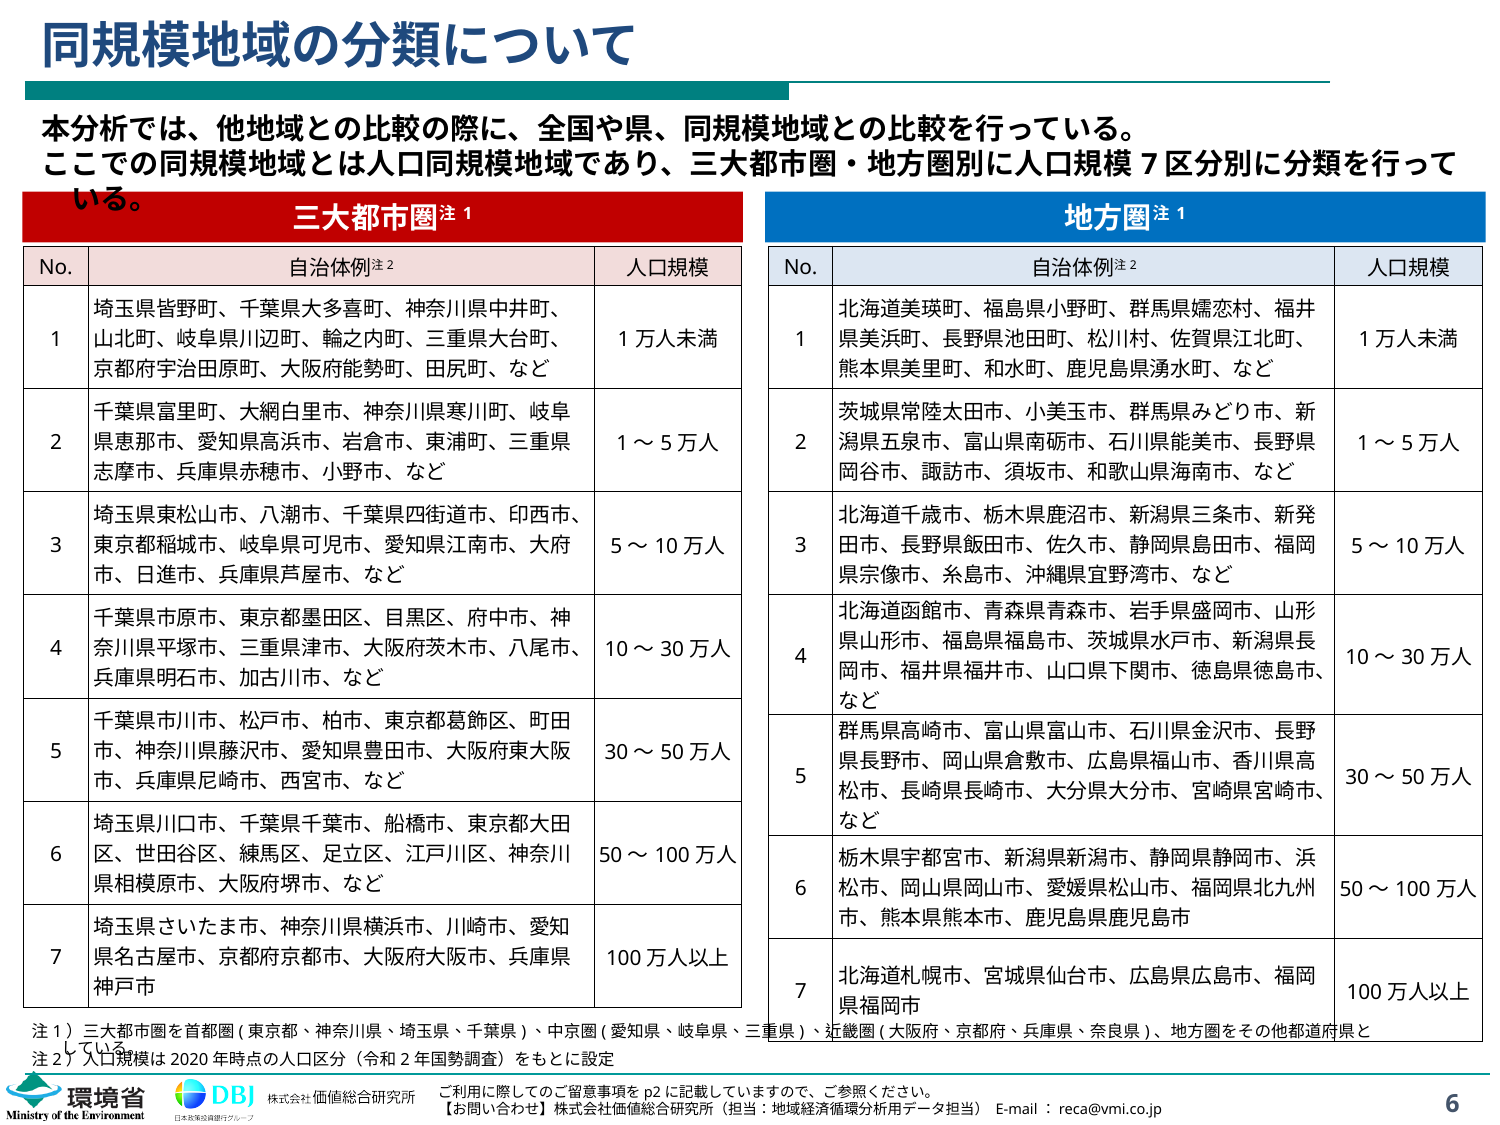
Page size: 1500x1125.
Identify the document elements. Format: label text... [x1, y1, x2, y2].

table_header 人口規模 [1335, 247, 1482, 285]
table_cell 5～10万人 [1335, 492, 1482, 594]
table_cell 2 [769, 389, 832, 491]
table_cell 100万人以上 [1335, 939, 1482, 1041]
title 同規模地域の分類について [25, 0, 1491, 82]
table_cell 6 [769, 836, 832, 938]
table_cell 千葉県市原市、東京都墨田区、目黒区、府中市、神奈川県平塚市、三重県津市、大阪府茨木市、八尾市、兵庫県明石市、加古川市、など [89, 595, 594, 698]
table_header No. [24, 247, 88, 285]
table_cell 5 [24, 699, 88, 801]
table_cell 5 [769, 715, 832, 835]
table_cell 7 [24, 905, 88, 1007]
table_cell 茨城県常陸太田市、小美玉市、群馬県みどり市、新潟県五泉市、富山県南砺市、石川県能美市、長野県岡谷市、諏訪市、須坂市、和歌山県海南市、など [833, 389, 1334, 491]
table_cell 6 [24, 802, 88, 904]
picture [171, 1075, 419, 1125]
table_cell 30～50万人 [1335, 715, 1482, 835]
table_cell 3 [24, 492, 88, 594]
table_cell 千葉県富里町、大網白里市、神奈川県寒川町、岐阜県恵那市、愛知県高浜市、岩倉市、東浦町、三重県志摩市、兵庫県赤穂市、小野市、など [89, 389, 594, 491]
table_cell 30～50万人 [595, 699, 741, 801]
table_cell 1 [24, 286, 88, 388]
table_cell 北海道美瑛町、福島県小野町、群馬県嬬恋村、福井県美浜町、長野県池田町、松川村、佐賀県江北町、熊本県美里町、和水町、鹿児島県湧水町、など [833, 286, 1334, 388]
table_cell 北海道千歳市、栃木県鹿沼市、新潟県三条市、新発田市、長野県飯田市、佐久市、静岡県島田市、福岡県宗像市、糸島市、沖縄県宜野湾市、など [833, 492, 1334, 594]
table_header 自治体例注2 [833, 247, 1334, 285]
table_cell 10～30万人 [595, 595, 741, 698]
table_cell 1万人未満 [595, 286, 741, 388]
table_cell 千葉県市川市、松戸市、柏市、東京都葛飾区、町田市、神奈川県藤沢市、愛知県豊田市、大阪府東大阪市、兵庫県尼崎市、西宮市、など [89, 699, 594, 801]
table_cell 1～5万人 [595, 389, 741, 491]
table_cell 2 [24, 389, 88, 491]
text_box 注1）三大都市圏を首都圏(東京都、神奈川県、埼玉県、千葉県)、中京圏(愛知県、岐阜県、三重県)、近畿圏(大阪府、京都府、兵庫県、奈良県)、地方圏をその他都道府県としている。 [25, 1018, 1378, 1064]
table_cell 4 [24, 595, 88, 698]
table_cell 埼玉県皆野町、千葉県大多喜町、神奈川県中井町、山北町、岐阜県川辺町、輪之内町、三重県大台町、京都府宇治田原町、大阪府能勢町、田尻町、など [89, 286, 594, 388]
table_cell 栃木県宇都宮市、新潟県新潟市、静岡県静岡市、浜松市、岡山県岡山市、愛媛県松山市、福岡県北九州市、熊本県熊本市、鹿児島県鹿児島市 [833, 836, 1334, 938]
table_cell 北海道札幌市、宮城県仙台市、広島県広島市、福岡県福岡市 [833, 939, 1334, 1018]
table_cell 1万人未満 [1335, 286, 1482, 388]
table_cell 7 [769, 939, 832, 1018]
table_cell 群馬県高崎市、富山県富山市、石川県金沢市、長野県長野市、岡山県倉敷市、広島県福山市、香川県高松市、長崎県長崎市、大分県大分市、宮崎県宮崎市、など [833, 715, 1334, 835]
table_header 人口規模 [595, 247, 741, 285]
table_cell 1 [769, 286, 832, 388]
table_cell 埼玉県さいたま市、神奈川県横浜市、川崎市、愛知県名古屋市、京都府京都市、大阪府大阪市、兵庫県神戸市 [89, 905, 594, 1007]
table_header 自治体例注2 [89, 247, 594, 285]
text_box 地方圏注1 [765, 191, 1486, 243]
table_cell 埼玉県東松山市、八潮市、千葉県四街道市、印西市、東京都稲城市、岐阜県可児市、愛知県江南市、大府市、日進市、兵庫県芦屋市、など [89, 492, 594, 594]
table_cell 50～100万人 [595, 802, 741, 904]
text_box 三大都市圏注1 [22, 191, 743, 243]
text_box 本分析では、他地域との比較の際に、全国や県、同規模地域との比較を行っている。 ここでの同規模地域とは人口同規模地域であり、三大都市圏・地方圏別に人口規模7区分別に分類を行っている。 [26, 102, 1474, 223]
table_cell 北海道函館市、青森県青森市、岩手県盛岡市、山形県山形市、福島県福島市、茨城県水戸市、新潟県長岡市、福井県福井市、山口県下関市、徳島県徳島市、など [833, 595, 1334, 714]
table_cell 50～100万人 [1335, 836, 1482, 938]
table_cell 3 [769, 492, 832, 594]
table_header No. [769, 247, 832, 285]
table_cell 10～30万人 [1335, 595, 1482, 714]
table_cell 1～5万人 [1335, 389, 1482, 491]
picture [2, 1071, 148, 1125]
table_cell 埼玉県川口市、千葉県千葉市、船橋市、東京都大田区、世田谷区、練馬区、足立区、江戸川区、神奈川県相模原市、大阪府堺市、など [89, 802, 594, 904]
slide_number 6 [1408, 1080, 1497, 1122]
table_cell 100万人以上 [595, 905, 741, 1007]
table_cell 4 [769, 595, 832, 714]
text_box 注2）人口規模は2020年時点の人口区分（令和2年国勢調査）をもとに設定 [25, 1064, 930, 1075]
table_cell 5～10万人 [595, 492, 741, 594]
